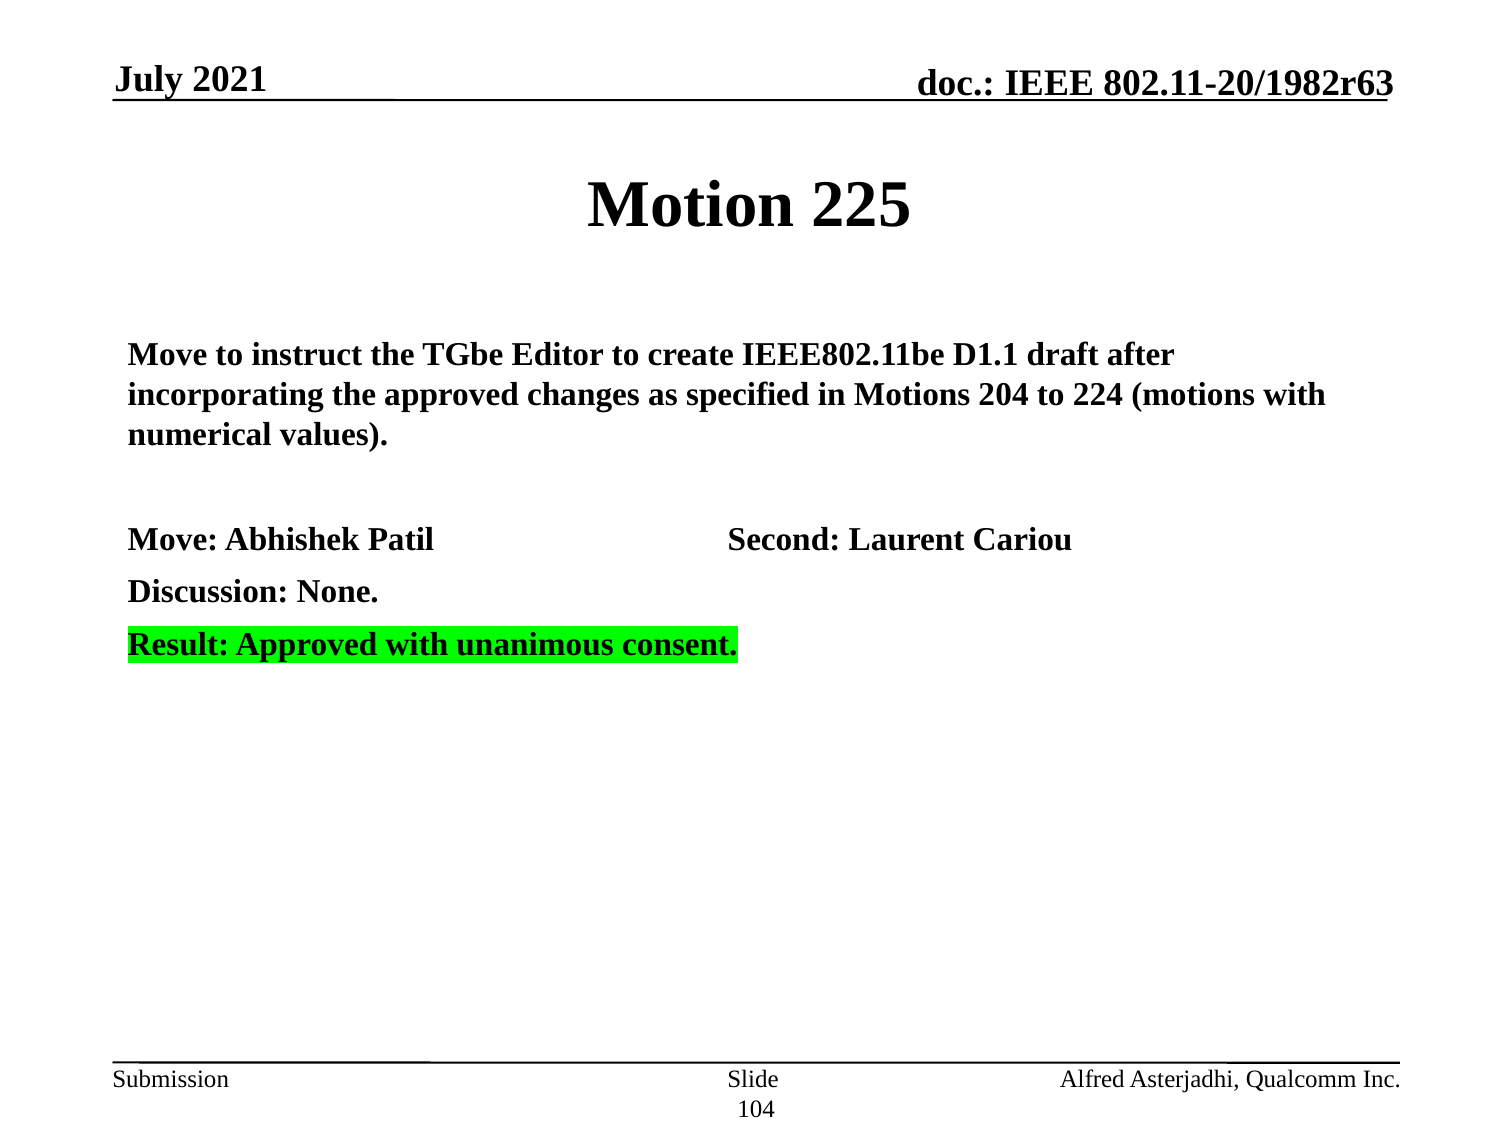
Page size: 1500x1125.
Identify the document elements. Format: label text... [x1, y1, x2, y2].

slide_number Slide 104 [712, 1061, 800, 1123]
title Motion 225 [112, 112, 1388, 288]
footer Alfred Asterjadhi, Qualcomm Inc. [878, 1061, 1402, 1093]
list Move to instruct the TGbe Editor to create IEEE802.11be D1.1 draft after incorporating the approved changes as specified in Motions 204 to 224 (motions with numerical values). Move: Abhishek Patil Second: Laurent Cariou Discussion: None. Result: Approved with unanimous consent. [112, 324, 1388, 1000]
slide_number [114, 54, 423, 100]
